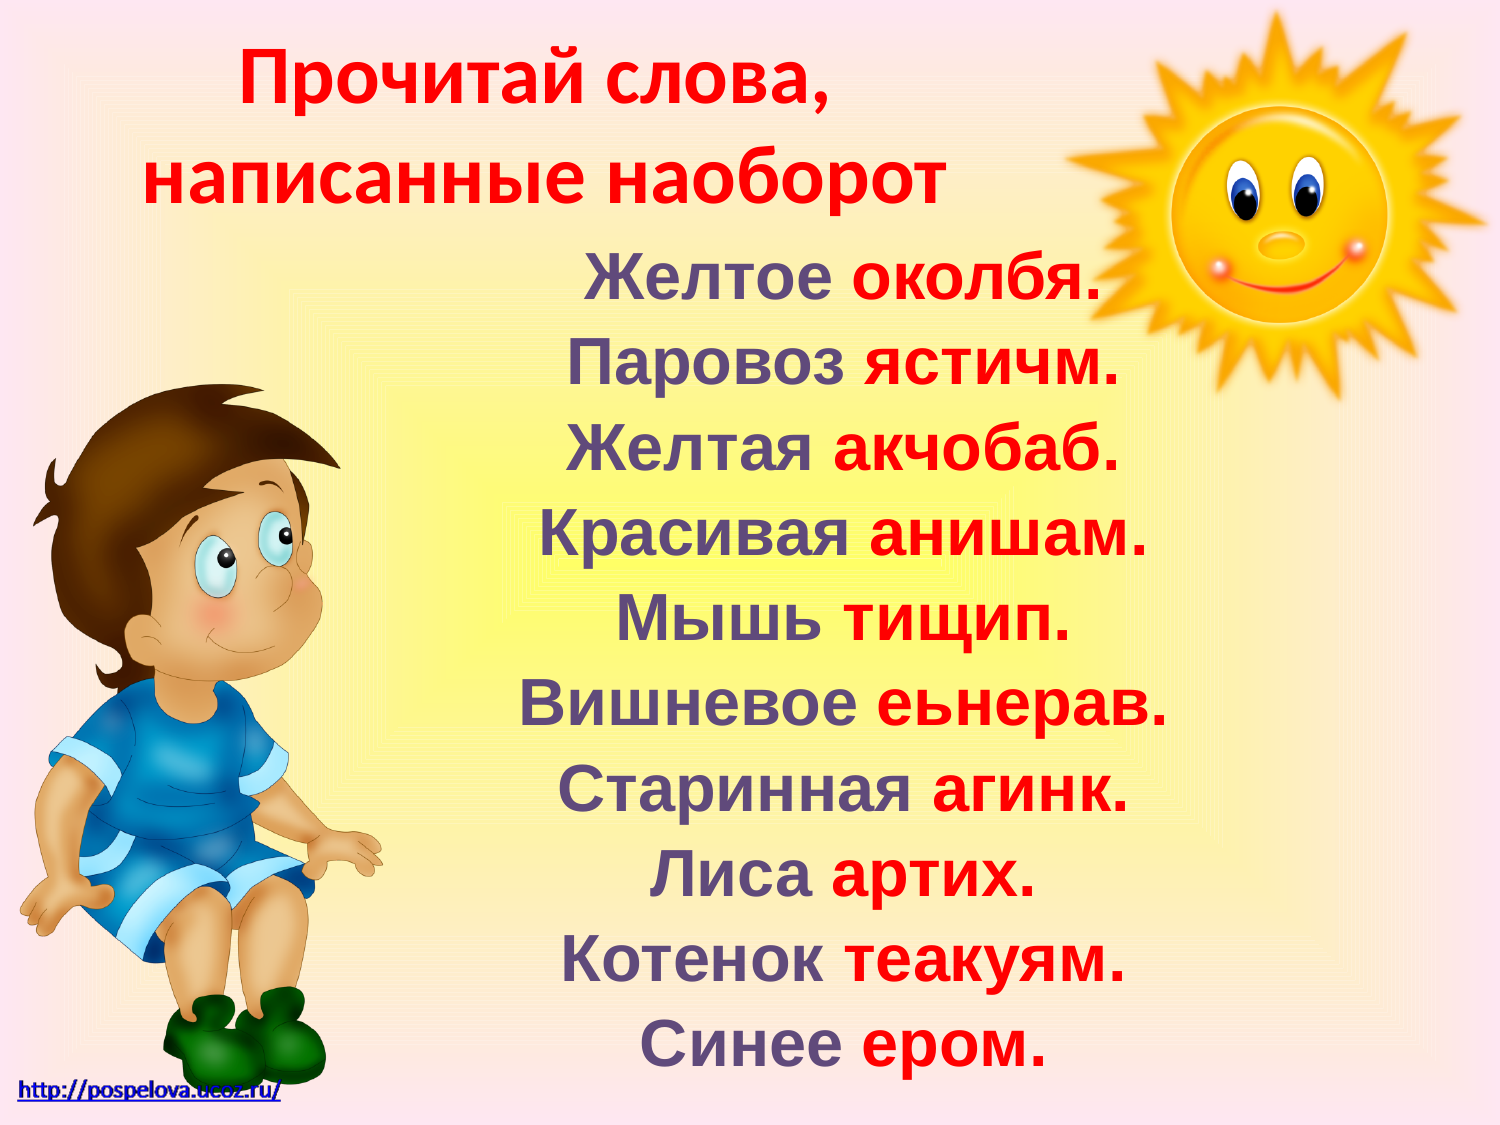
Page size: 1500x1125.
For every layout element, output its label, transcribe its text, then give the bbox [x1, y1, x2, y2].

title Прочитай слова, написанные наоборот [23, 0, 1048, 242]
picture [0, 363, 450, 1125]
picture [1054, 0, 1500, 446]
subtitle Желтое околбя. Паровоз ястичм. Желтая акчобаб. Красивая анишам. Мышь тищип. Вишневое еьнерав. Старинная агинк. Лиса артих. Котенок теакуям. Синее ером. [316, 234, 1372, 1043]
